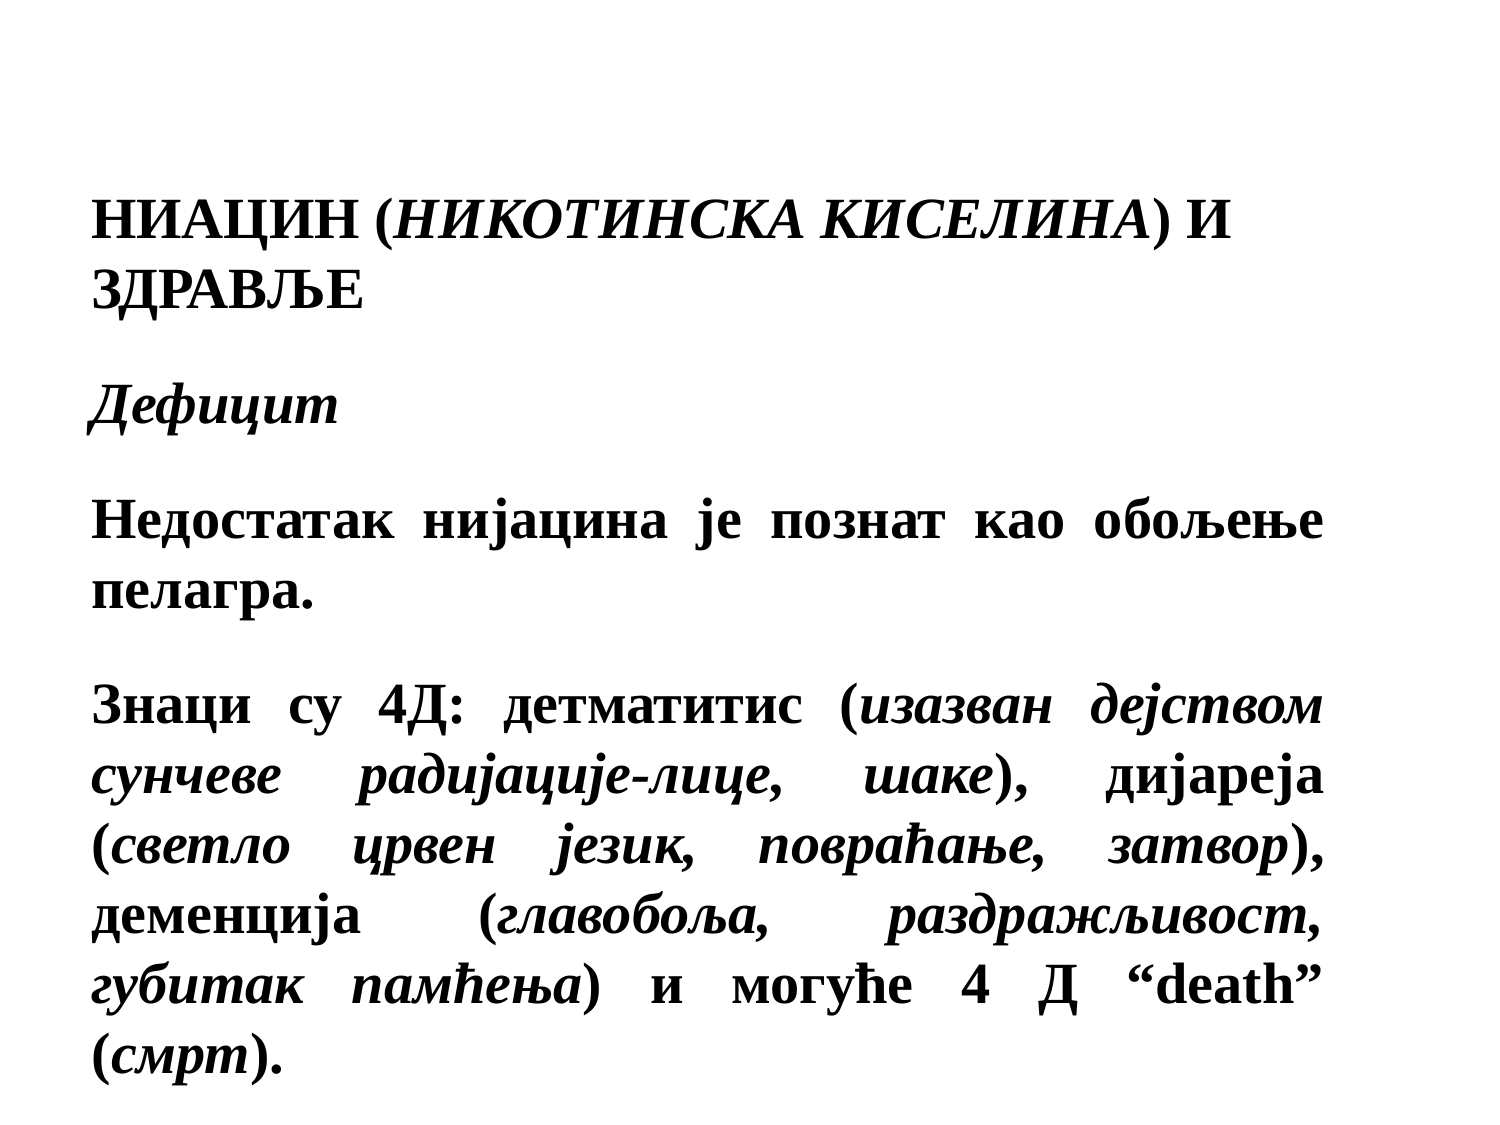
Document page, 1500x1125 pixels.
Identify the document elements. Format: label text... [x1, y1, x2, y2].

text_box НИАЦИН (НИКОТИНСКА КИСЕЛИНА) И ЗДРАВЉЕ Дефицит Недостатак нијацина је познат као обољење пелагра. Знаци су 4Д: детматитис (изазван дејством сунчеве радијације-лице, шаке), дијареја (светло црвен језик, повраћање, затвор), деменција (главобоља, раздражљивост, губитак памћења) и могуће 4 Д “death” (смрт). [76, 172, 1340, 1093]
